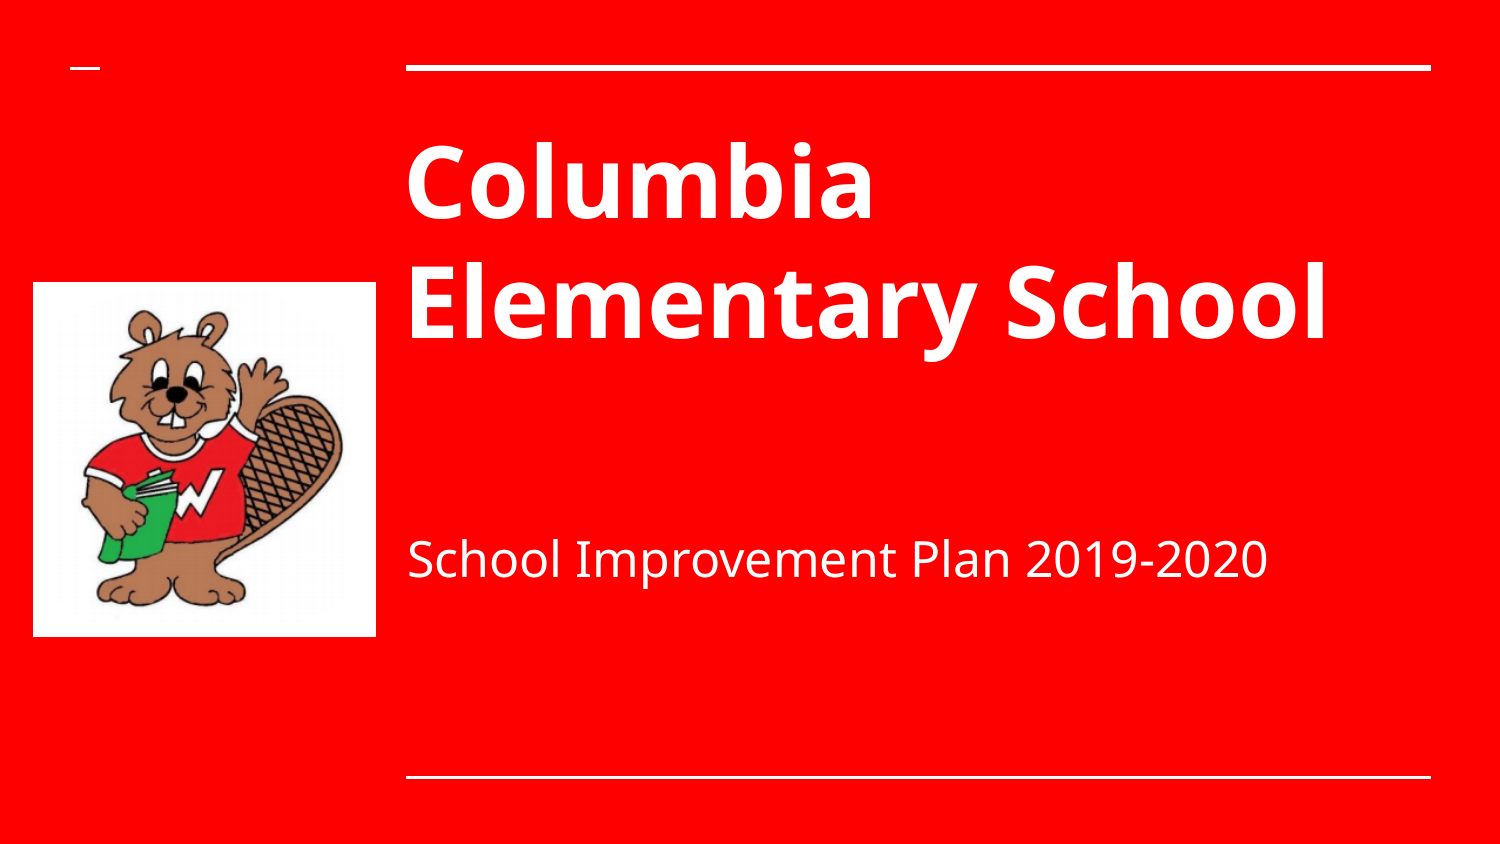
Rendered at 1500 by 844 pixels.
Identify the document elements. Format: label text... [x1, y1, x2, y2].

subtitle School Improvement Plan 2019-2020 [392, 381, 1431, 603]
title Columbia Elementary School [389, 103, 1428, 357]
picture [32, 282, 376, 637]
